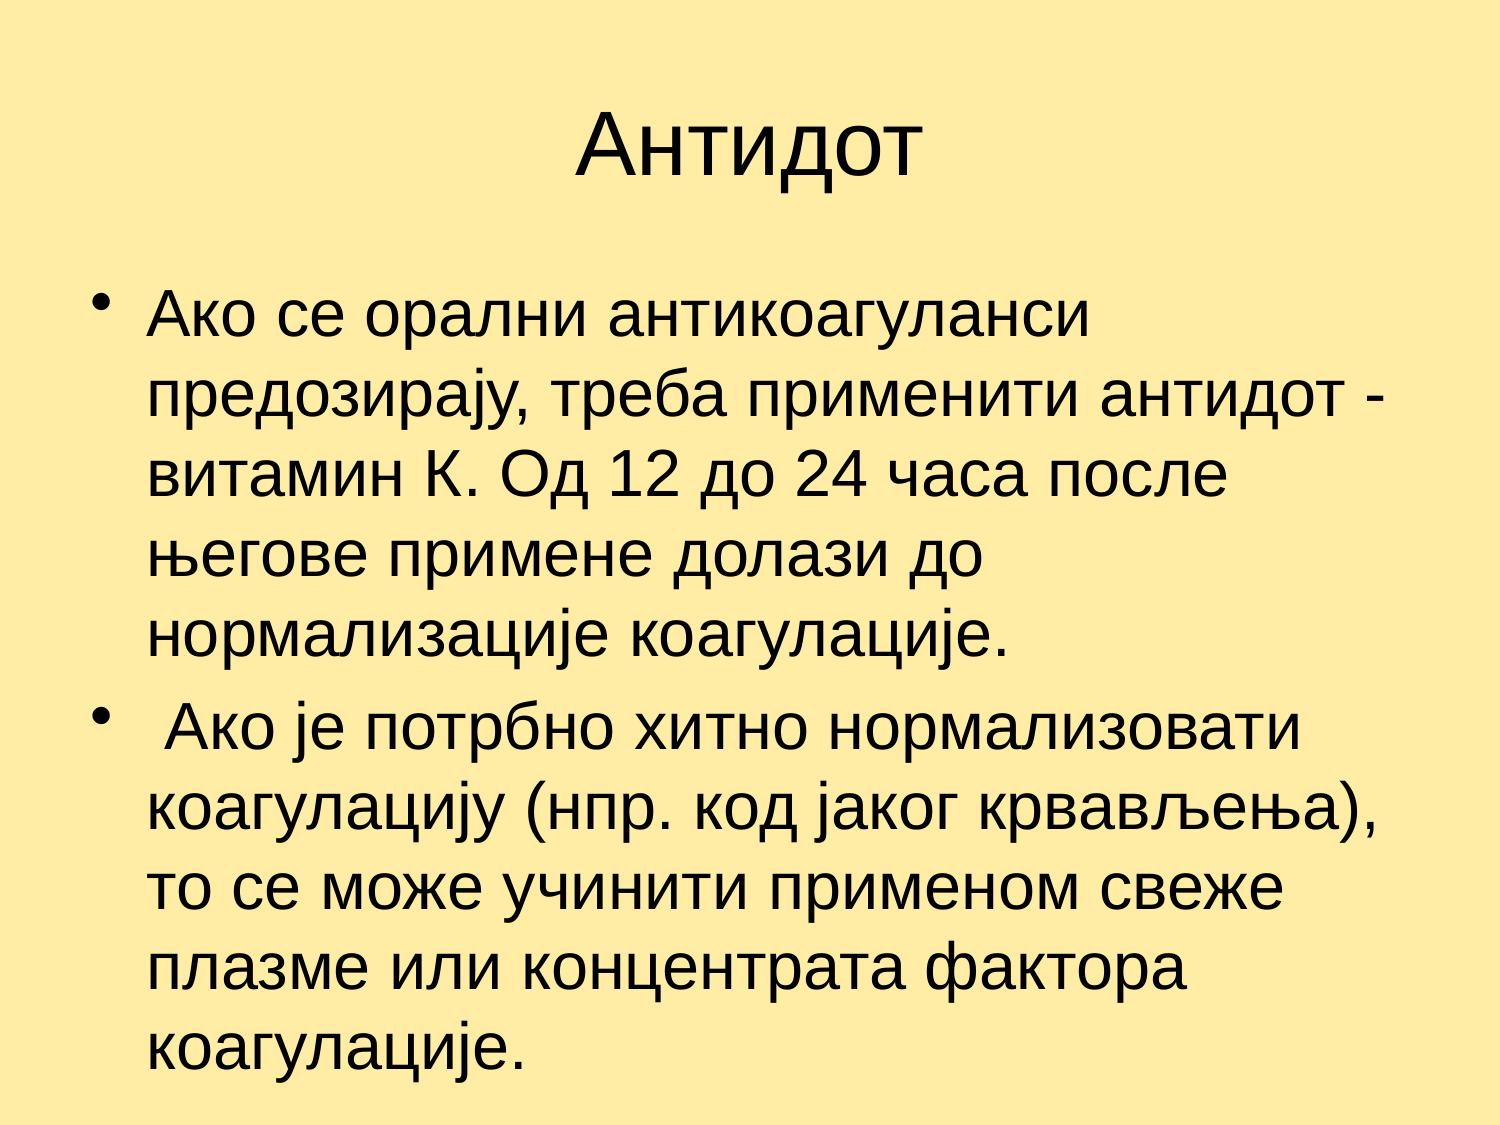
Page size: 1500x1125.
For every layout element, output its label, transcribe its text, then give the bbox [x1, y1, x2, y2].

list Ако се орални антикоагуланси предозирају, треба применити антидот - витамин К. Од 12 до 24 часа после његове примене долази до нормализације коагулације. Ако је потрбно хитно нормализовати коагулацију (нпр. код јаког крвављења), то се може учинити применом свеже плазме или концентрата фактора коагулације. [74, 262, 1426, 1006]
title Антидот [74, 44, 1426, 233]
